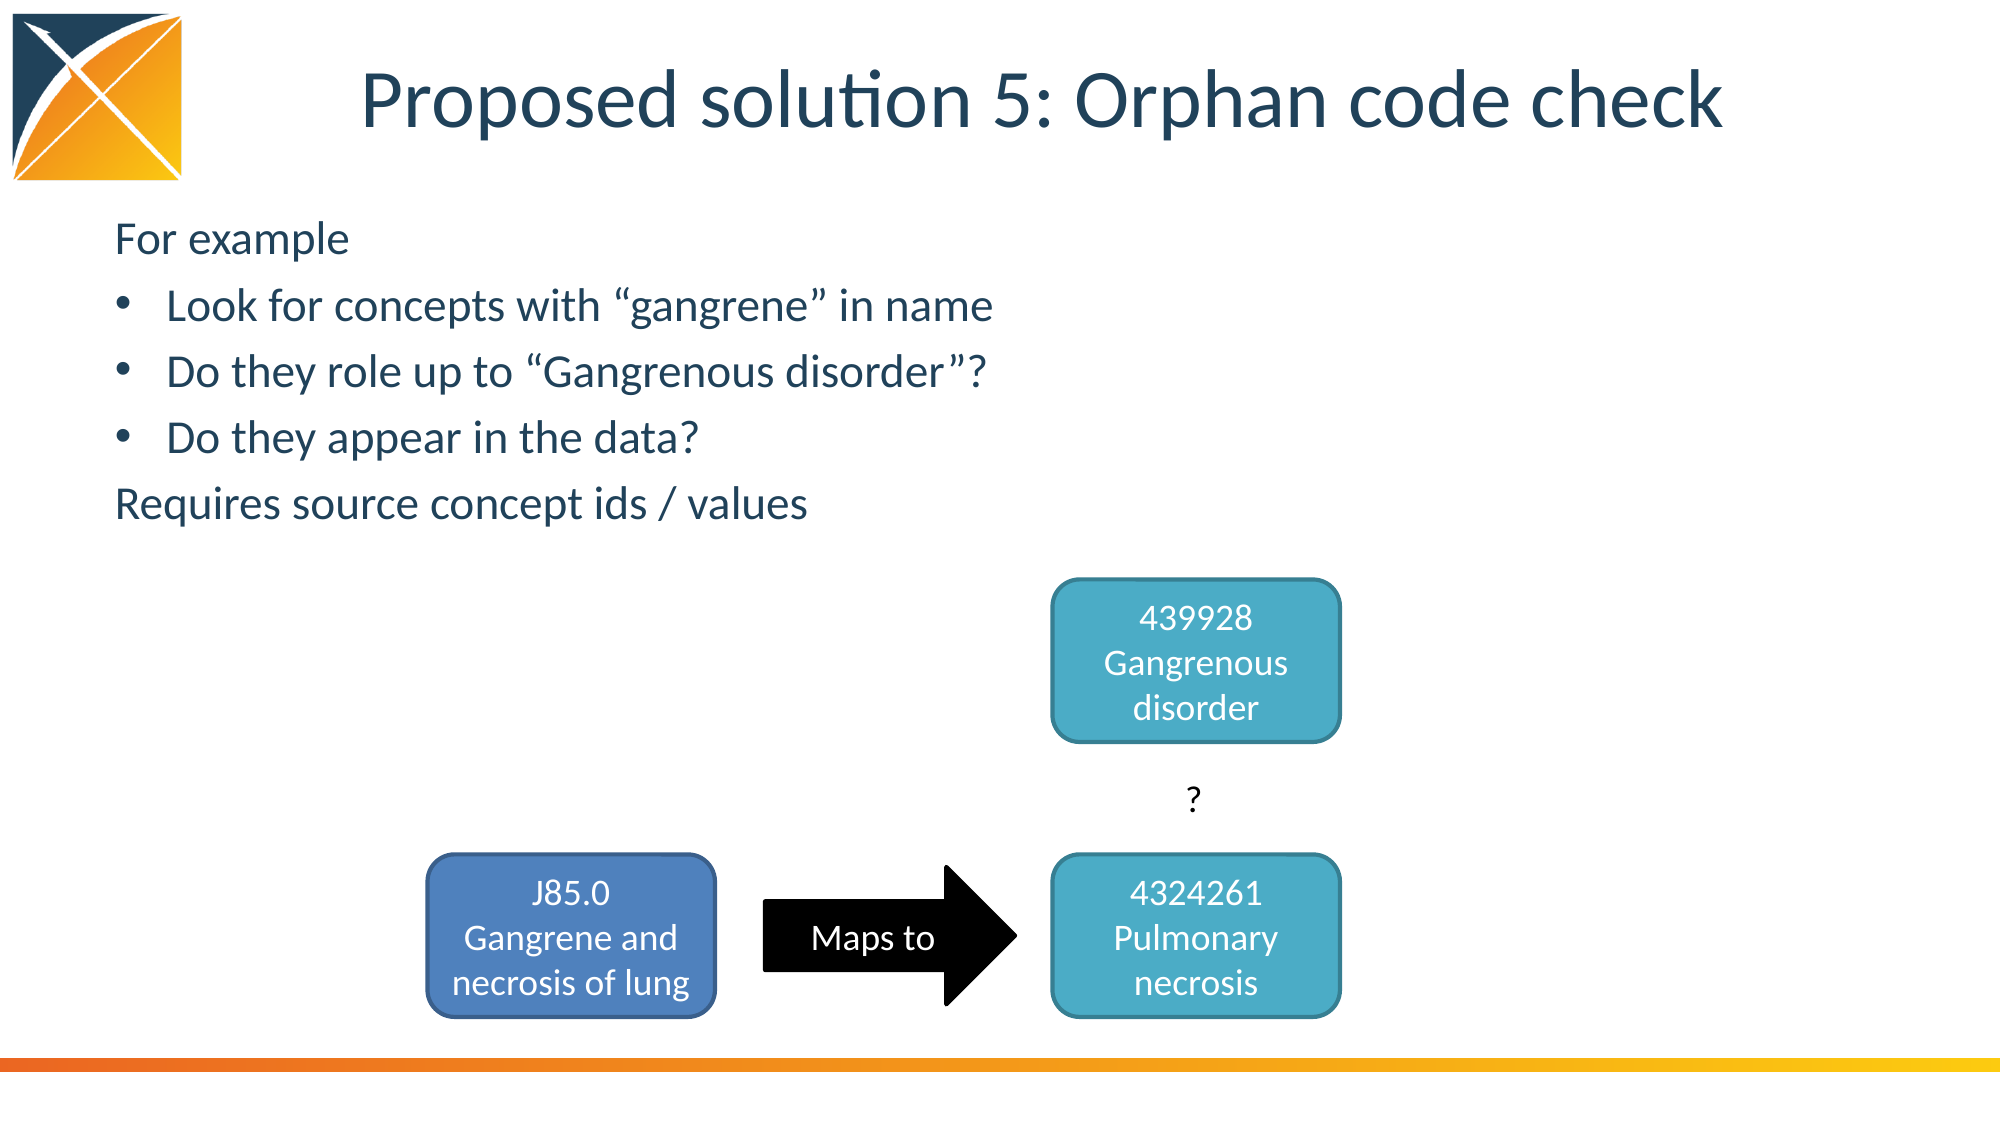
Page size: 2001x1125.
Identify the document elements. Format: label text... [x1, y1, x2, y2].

list For example Look for concepts with “gangrene” in name Do they role up to “Gangrenous disorder”? Do they appear in the data? Requires source concept ids / values [99, 200, 1900, 538]
title Proposed solution 5: Orphan code check [205, 24, 1900, 163]
picture [0, 0, 206, 200]
text_box 439928 Gangrenous disorder [1050, 577, 1343, 745]
text_box 4324261 Pulmonary necrosis [1050, 852, 1343, 1020]
text_box Maps to [762, 864, 1018, 1007]
text_box ? [1170, 767, 1218, 828]
text_box J85.0 Gangrene and necrosis of lung [425, 852, 718, 1020]
